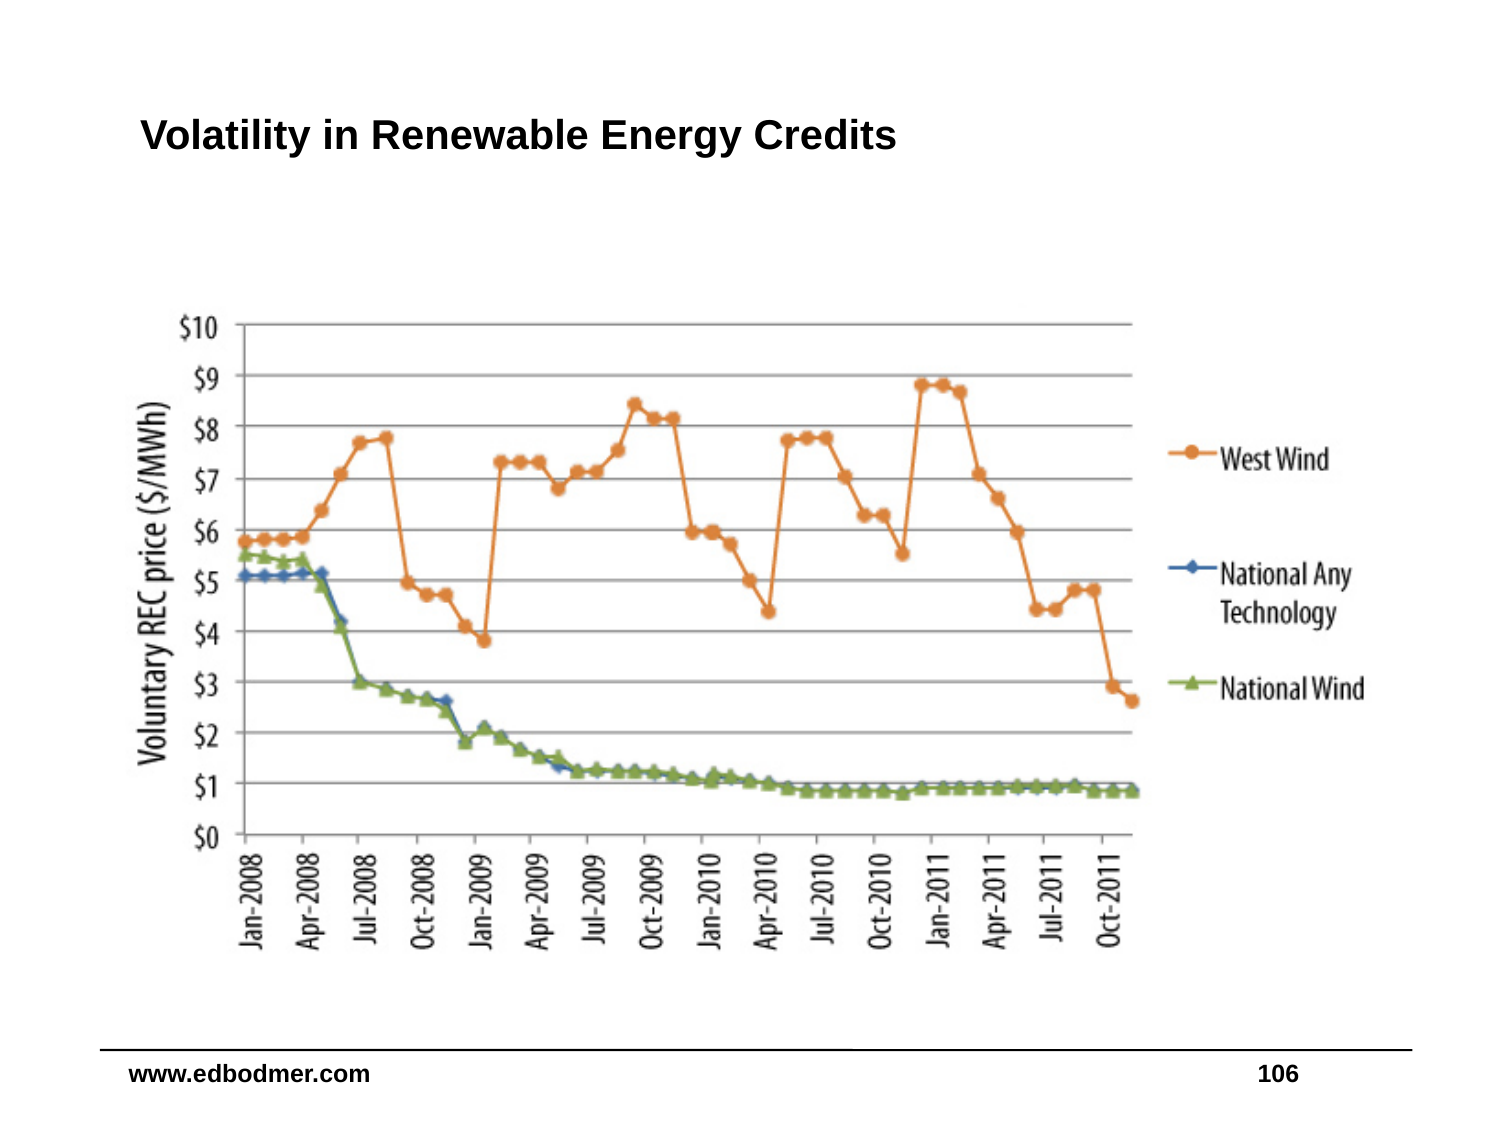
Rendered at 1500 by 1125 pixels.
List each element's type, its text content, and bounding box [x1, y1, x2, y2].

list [124, 292, 1376, 957]
title Volatility in Renewable Energy Credits [124, 99, 1288, 226]
